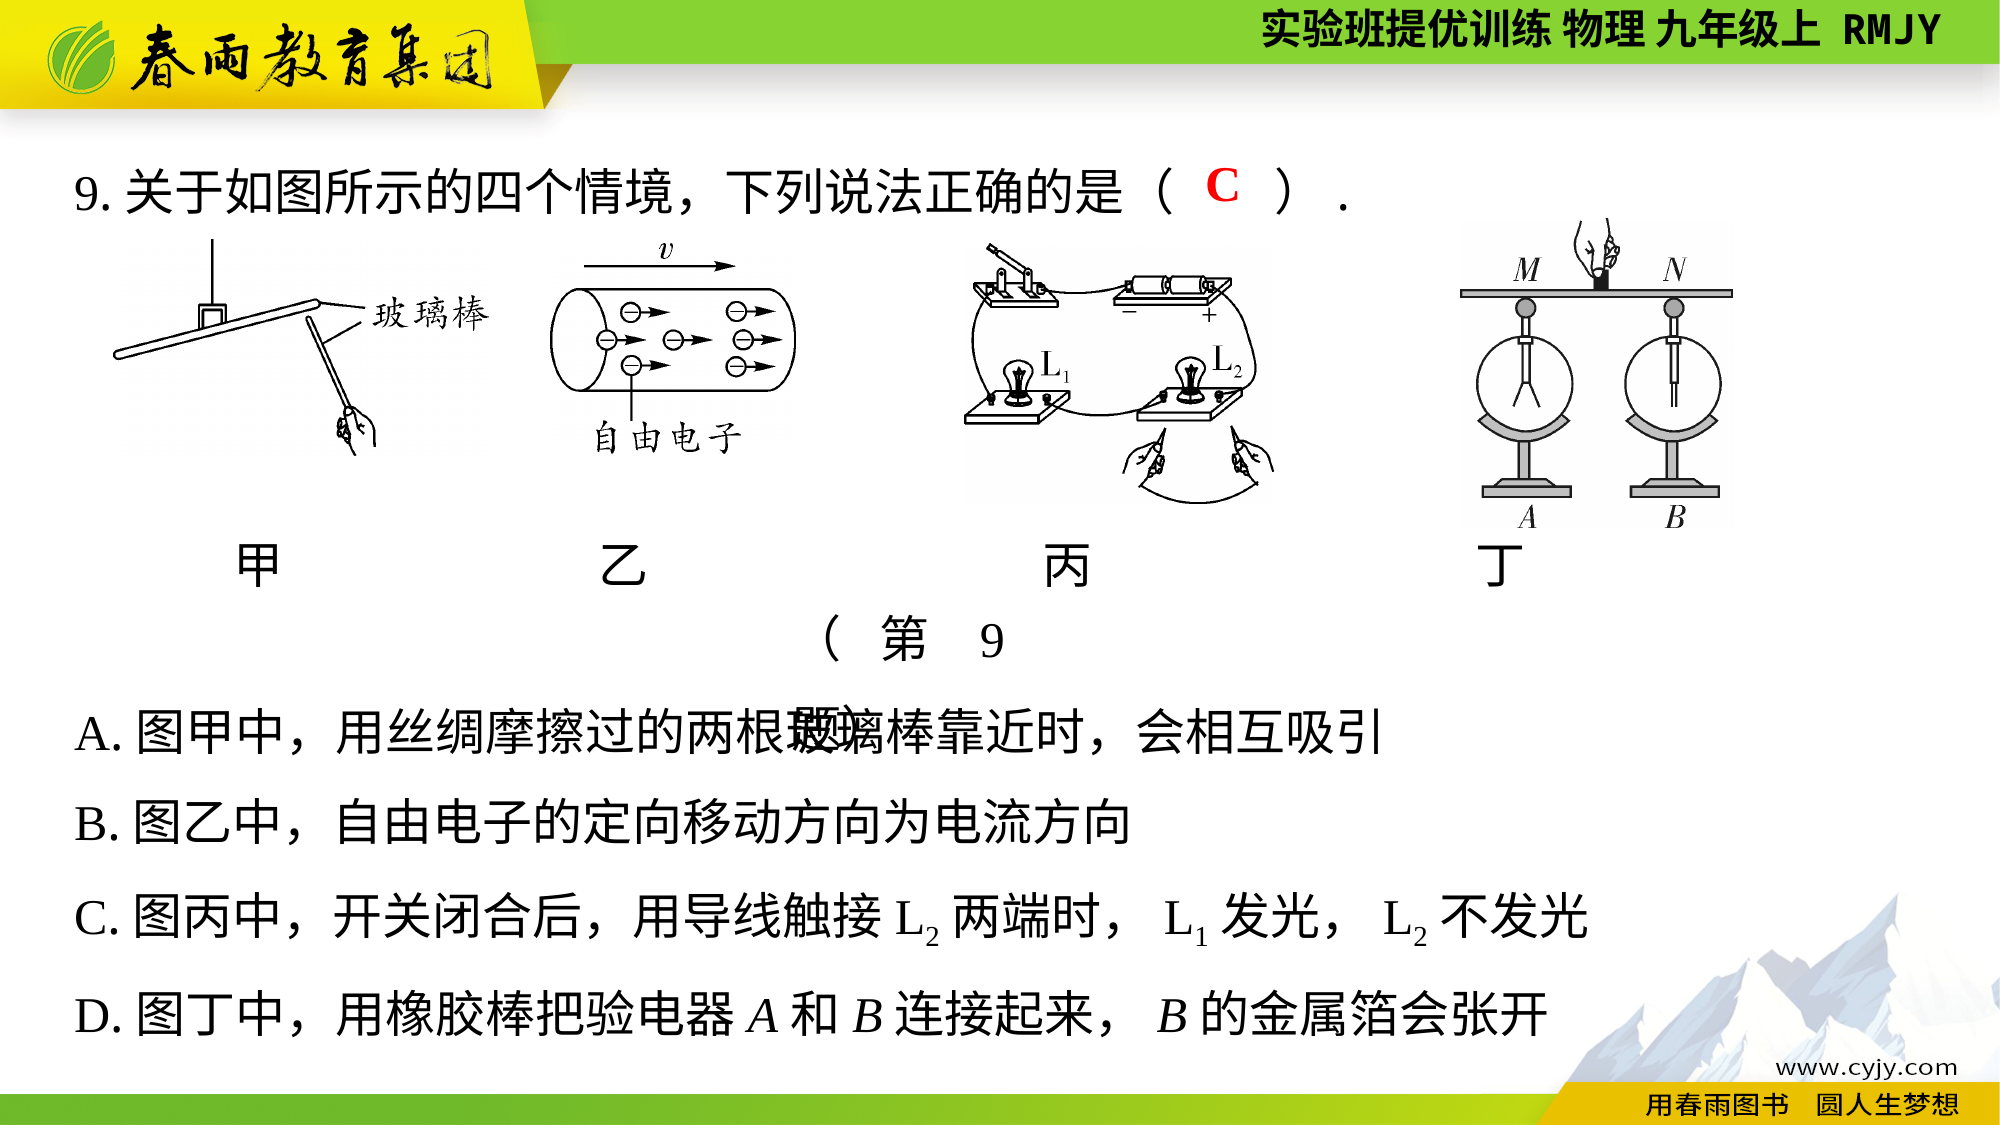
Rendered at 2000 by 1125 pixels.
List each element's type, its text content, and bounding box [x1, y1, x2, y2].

text_box （第9题） [776, 570, 1032, 675]
picture [0, 0, 2000, 1125]
list 9.关于如图所示的四个情境，下列说法正确的是（ ）. A.图甲中，用丝绸摩擦过的两根玻璃棒靠近时，会相互吸引 B.图乙中，自由电子的定向移动方向为电流方向 C.图丙中，开关闭合后，用导线触接L2两端时，L1发光，L2不发光 D.图丁中，用橡胶棒把验电器A和B连接起来，B的金属箔会张开 [59, 122, 1944, 1047]
text_box C [1190, 143, 1257, 219]
text_box 甲 乙 丙 丁 [219, 496, 1814, 602]
